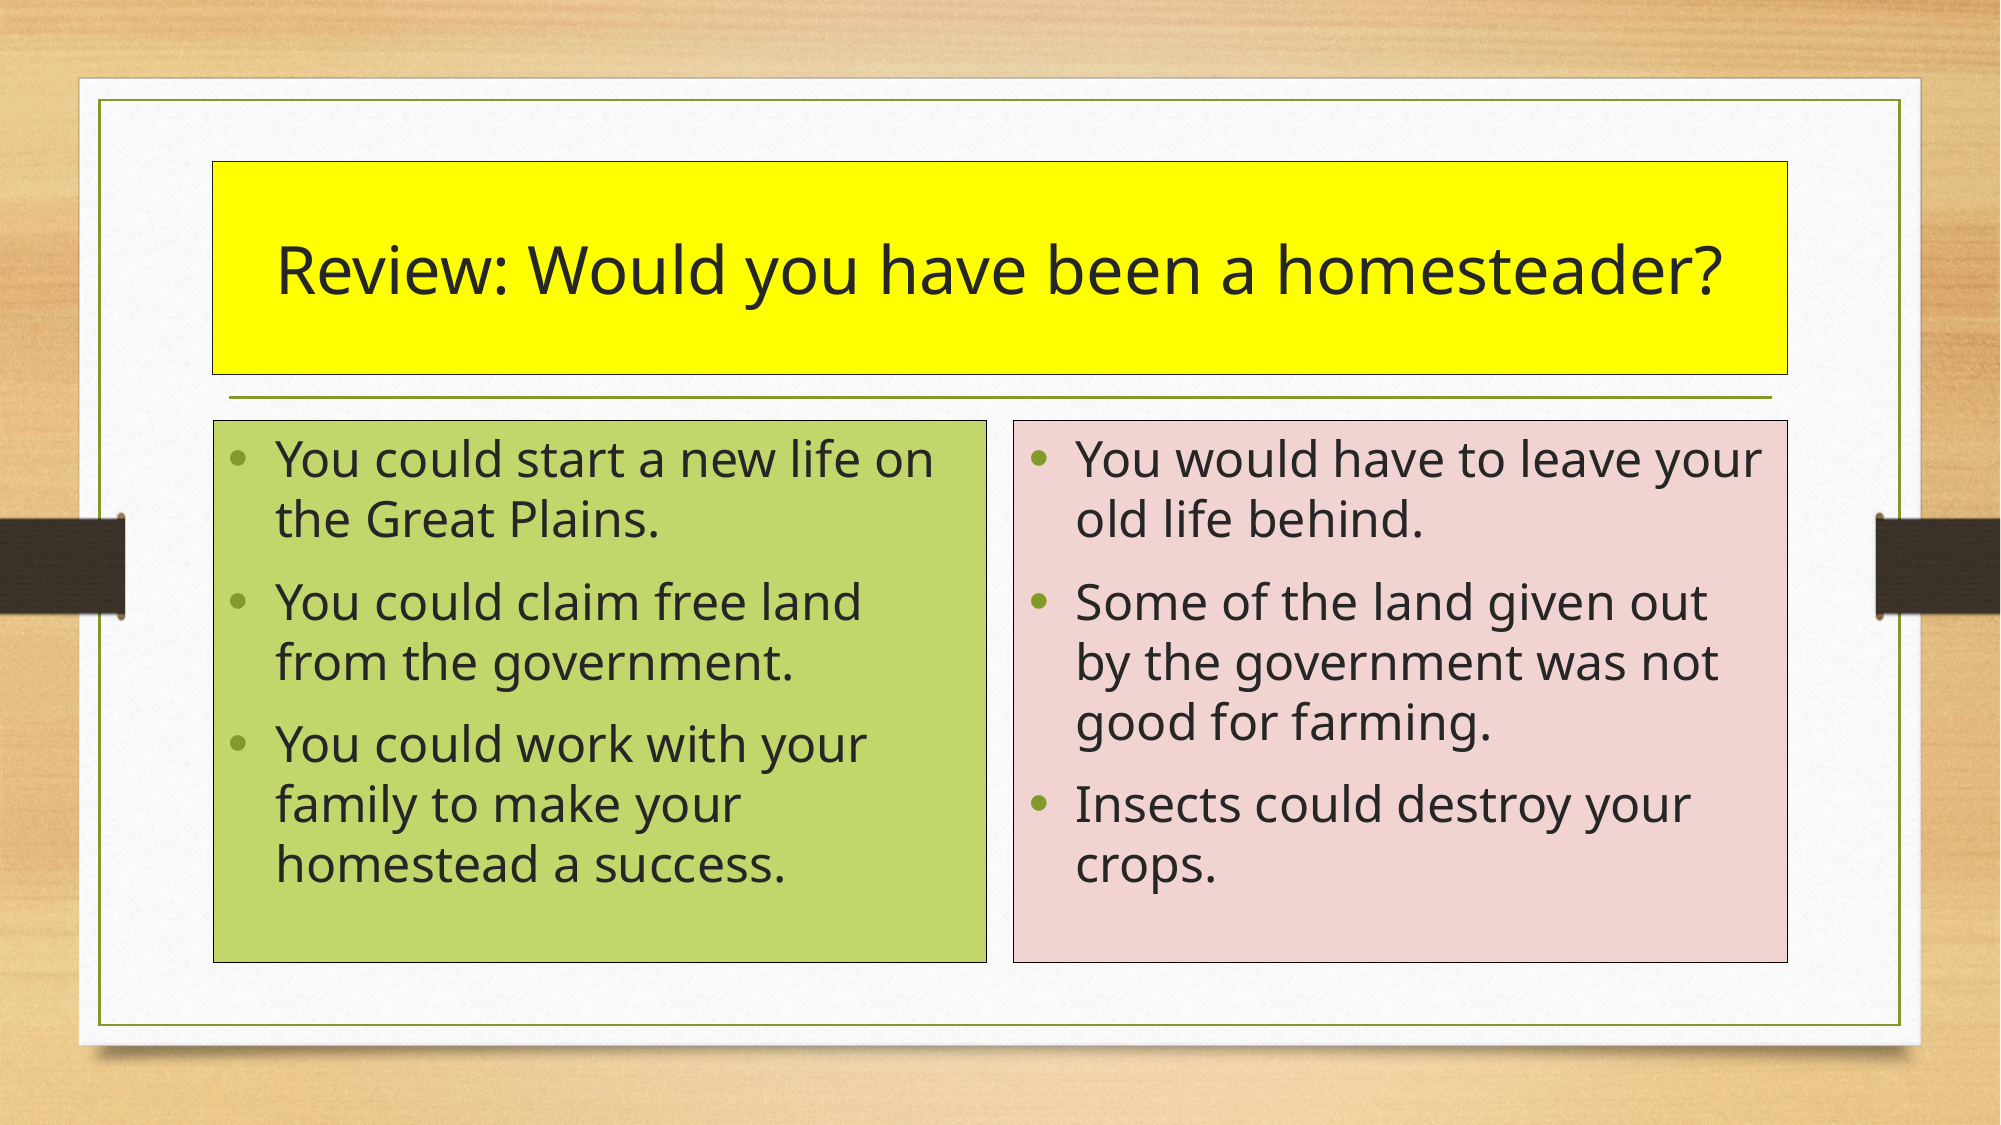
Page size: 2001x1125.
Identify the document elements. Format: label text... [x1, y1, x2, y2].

picture [0, 0, 2001, 1125]
list You could start a new life on the Great Plains. You could claim free land from the government. You could work with your family to make your homestead a success. [213, 420, 987, 963]
list You would have to leave your old life behind. Some of the land given out by the government was not good for farming. Insects could destroy your crops. [1013, 420, 1788, 963]
title Review: Would you have been a homesteader? [212, 161, 1788, 375]
